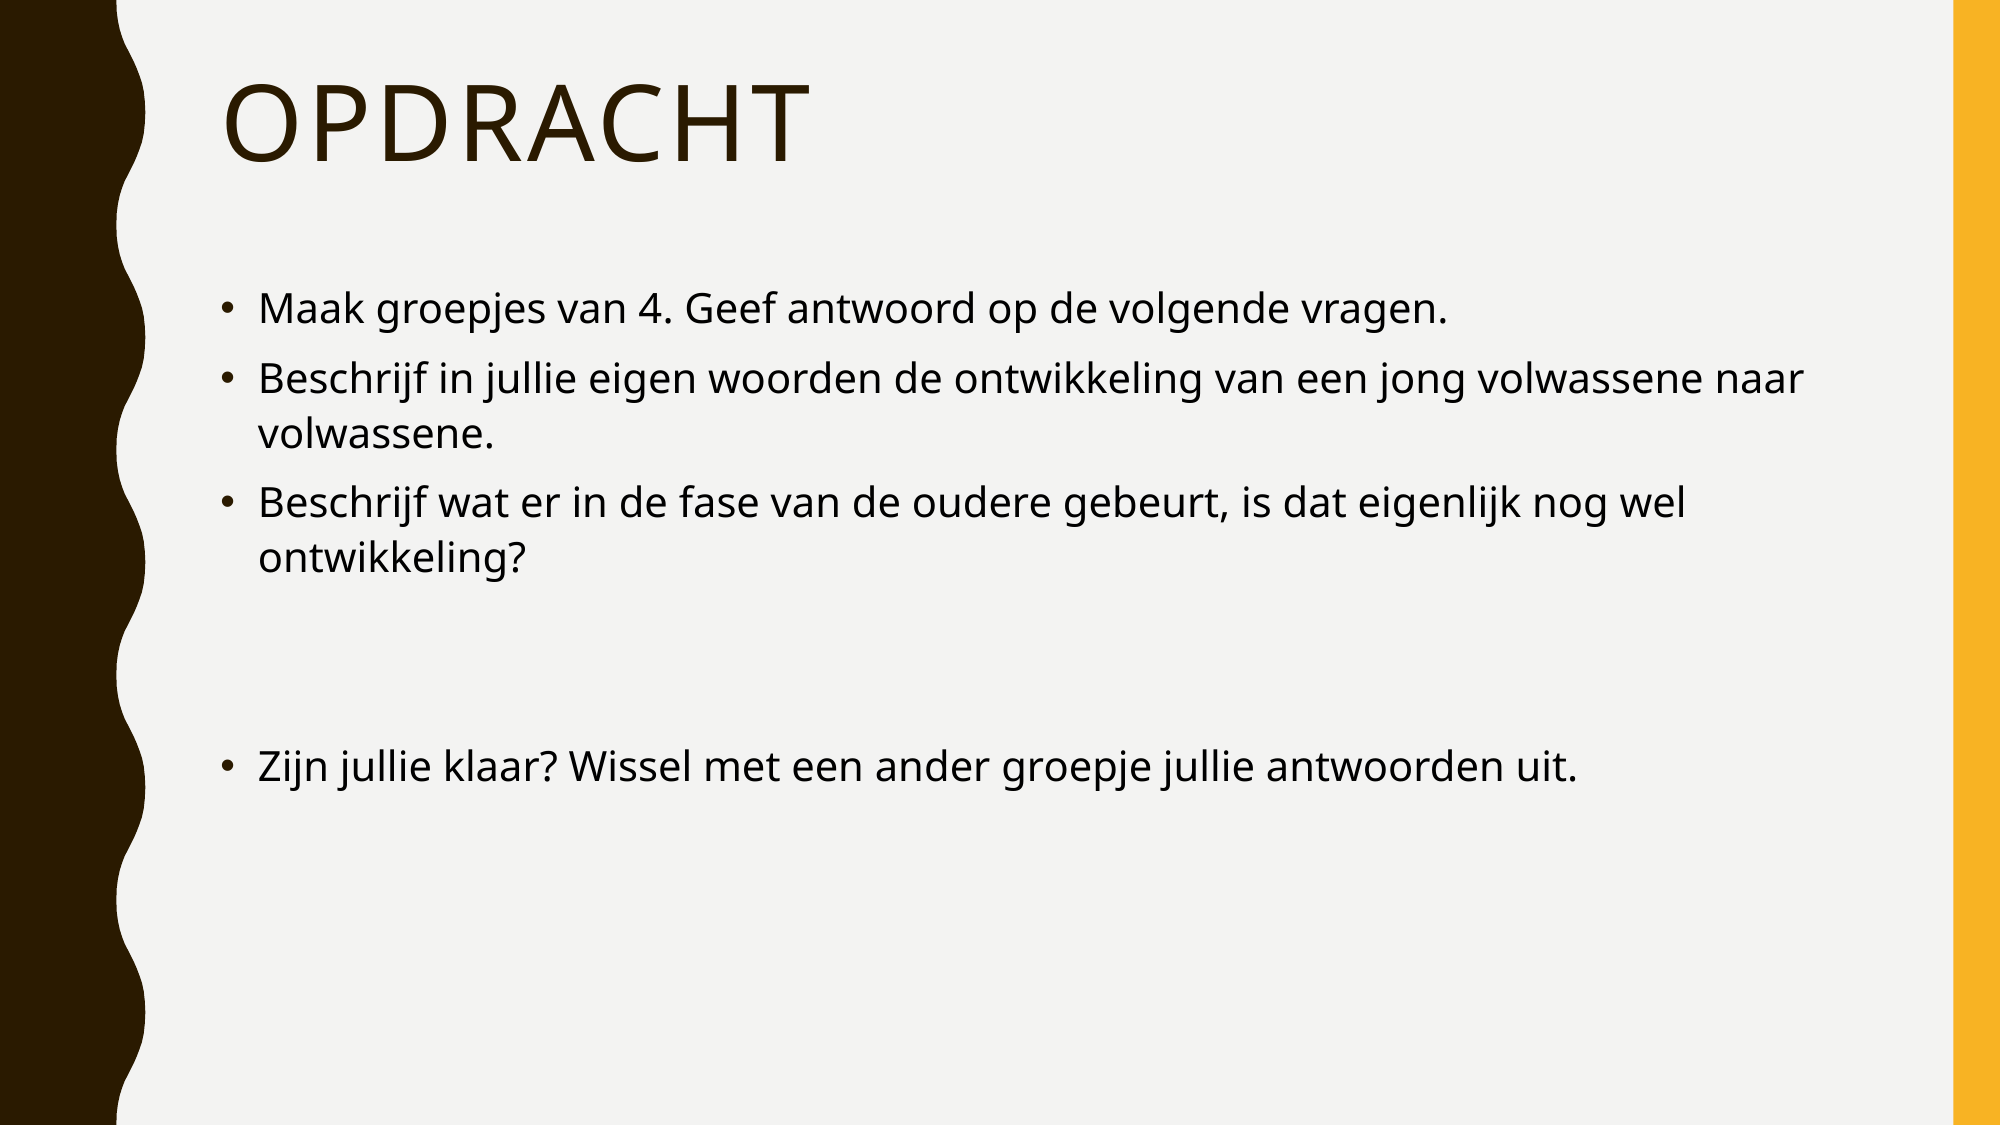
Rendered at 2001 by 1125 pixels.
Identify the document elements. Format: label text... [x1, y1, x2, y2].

title Opdracht [205, 62, 1875, 269]
list Maak groepjes van 4. Geef antwoord op de volgende vragen. Beschrijf in jullie eigen woorden de ontwikkeling van een jong volwassene naar volwassene. Beschrijf wat er in de fase van de oudere gebeurt, is dat eigenlijk nog wel ontwikkeling? Zijn jullie klaar? Wissel met een ander groepje jullie antwoorden uit. [205, 269, 1875, 965]
